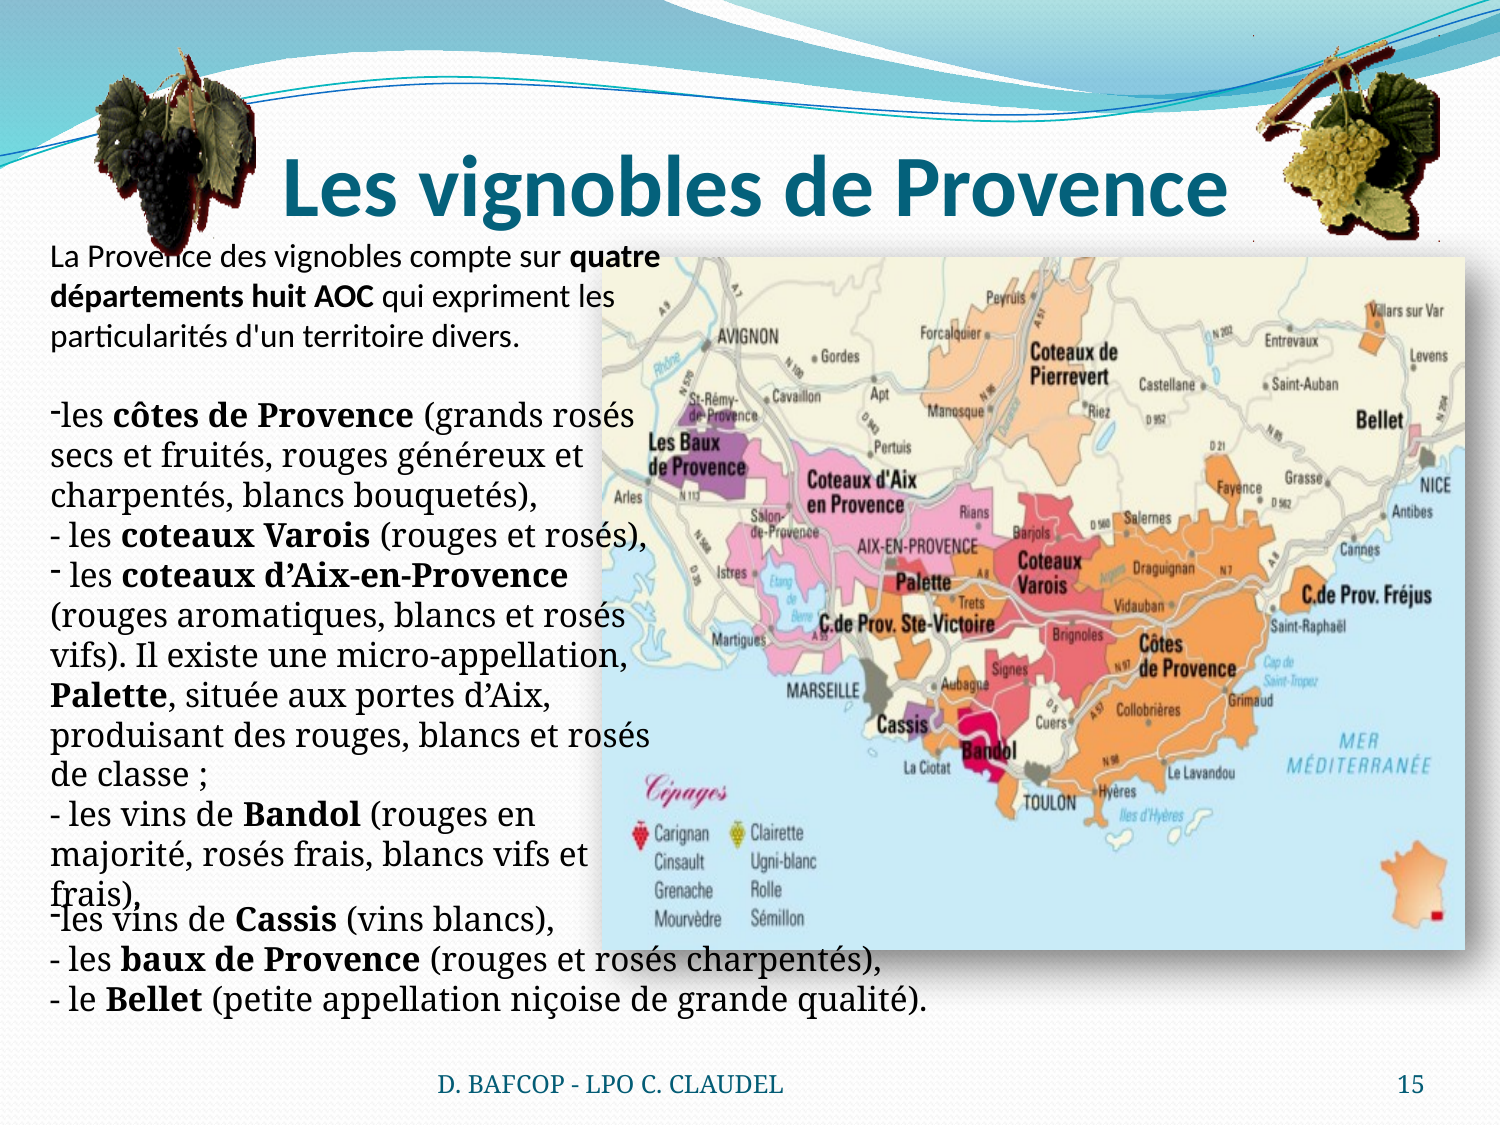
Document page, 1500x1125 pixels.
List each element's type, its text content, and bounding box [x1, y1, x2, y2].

slide_number 15 [1299, 1042, 1425, 1103]
text_box La Provence des vignobles compte sur quatre départements huit AOC qui expriment les particularités d'un territoire divers. les côtes de Provence (grands rosés secs et fruités, rouges généreux et charpentés, blancs bouquetés), - les coteaux Varois (rouges et rosés), les coteaux d’Aix-en-Provence (rouges aromatiques, blancs et rosés vifs). Il existe une micro-appellation, Palette, située aux portes d’Aix, produisant des rouges, blancs et rosés de classe ; - les vins de Bandol (rouges en majorité, rosés frais, blancs vifs et frais), [35, 227, 680, 890]
picture [602, 257, 1466, 950]
title Les vignobles de Provence [75, 115, 86, 227]
picture [93, 46, 256, 258]
footer D. BAFCOP - LPO C. CLAUDEL [437, 1042, 988, 1103]
picture [1253, 34, 1441, 242]
title Les vignobles de Provence [261, 115, 1246, 235]
text_box les vins de Cassis (vins blancs), - les baux de Provence (rouges et rosés charpentés), - le Bellet (petite appellation niçoise de grande qualité). [35, 890, 1465, 1026]
